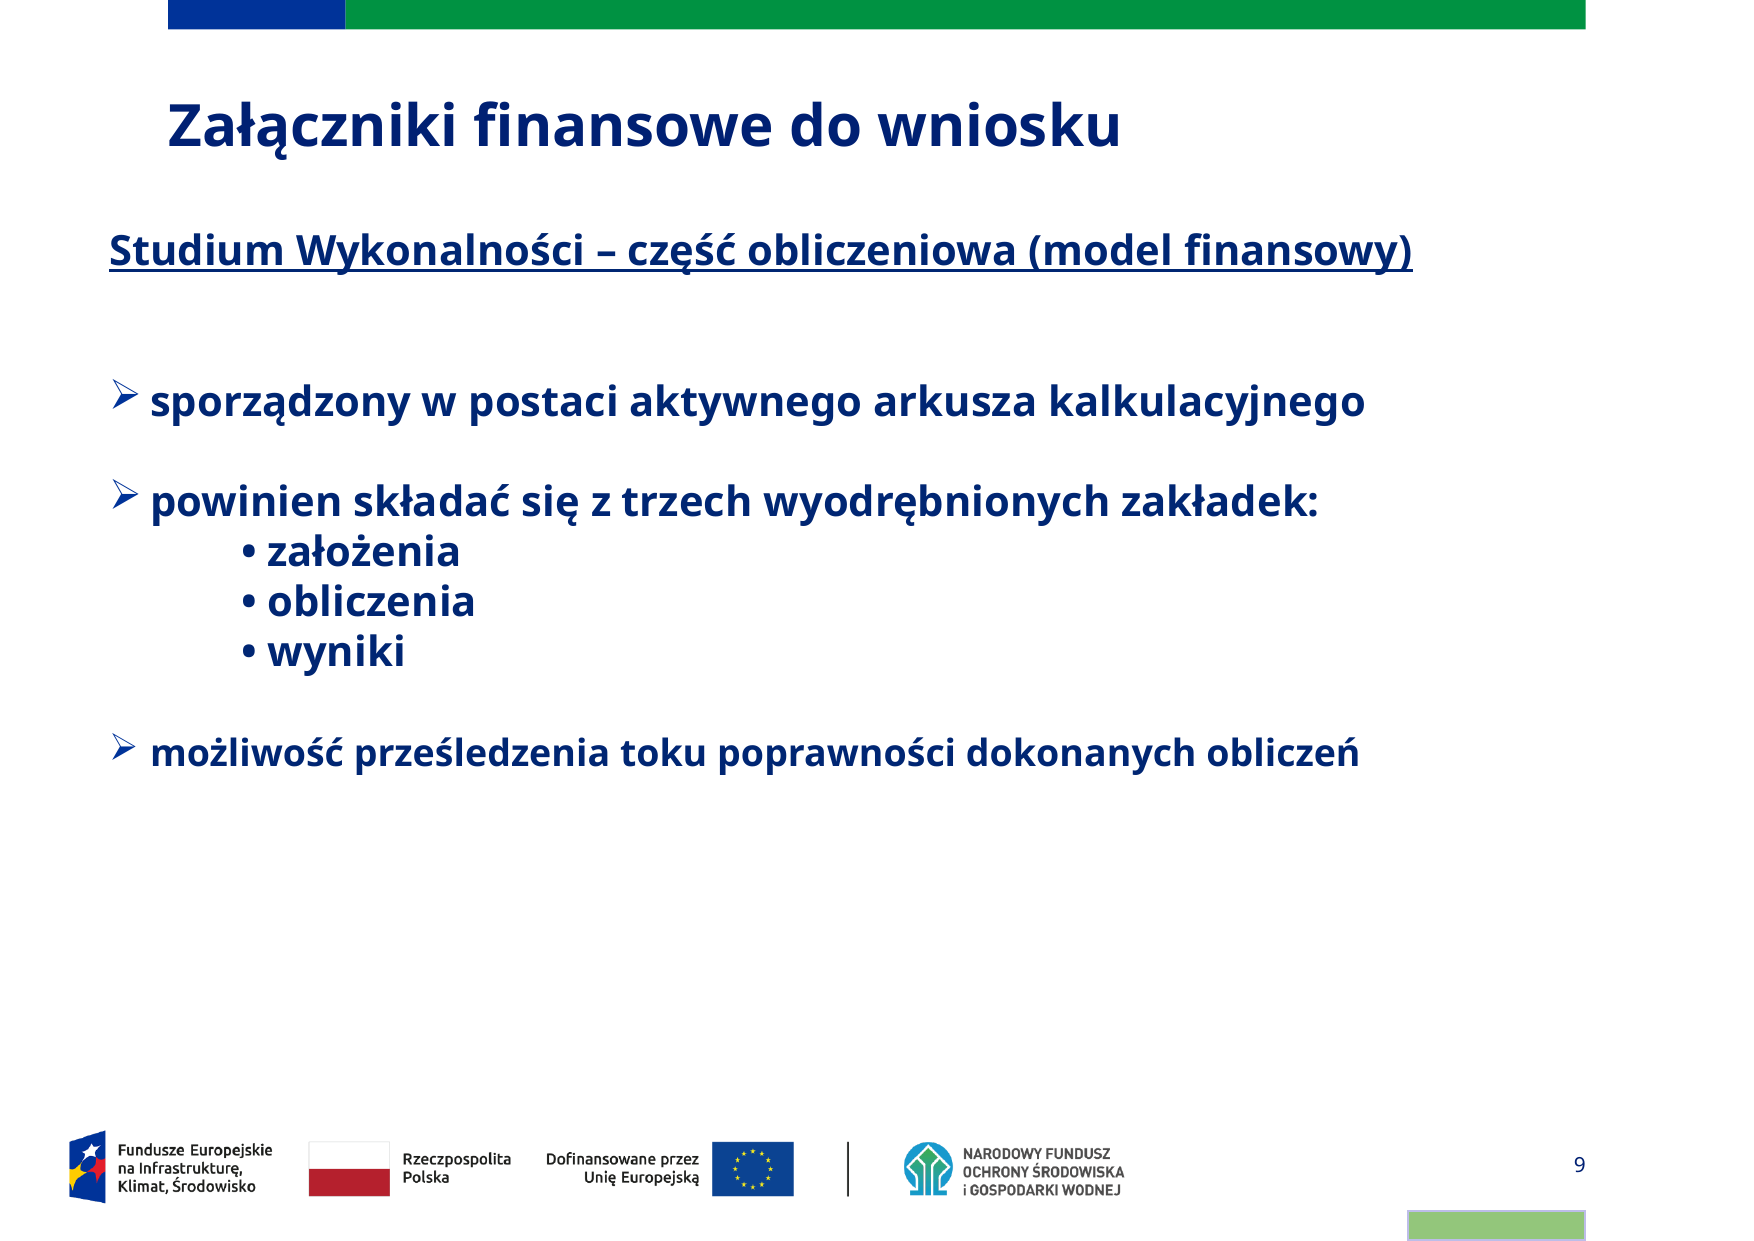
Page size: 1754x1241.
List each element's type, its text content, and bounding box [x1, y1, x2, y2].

picture [49, 1112, 1143, 1221]
list Studium Wykonalności – część obliczeniowa (model finansowy) sporządzony w postaci aktywnego arkusza kalkulacyjnego powinien składać się z trzech wyodrębnionych zakładek: • założenia • obliczenia • wyniki możliwość prześledzenia toku poprawności dokonanych obliczeń [109, 224, 1669, 874]
slide_number 9 [1408, 1151, 1586, 1181]
title Załączniki finansowe do wniosku [168, 82, 1586, 172]
